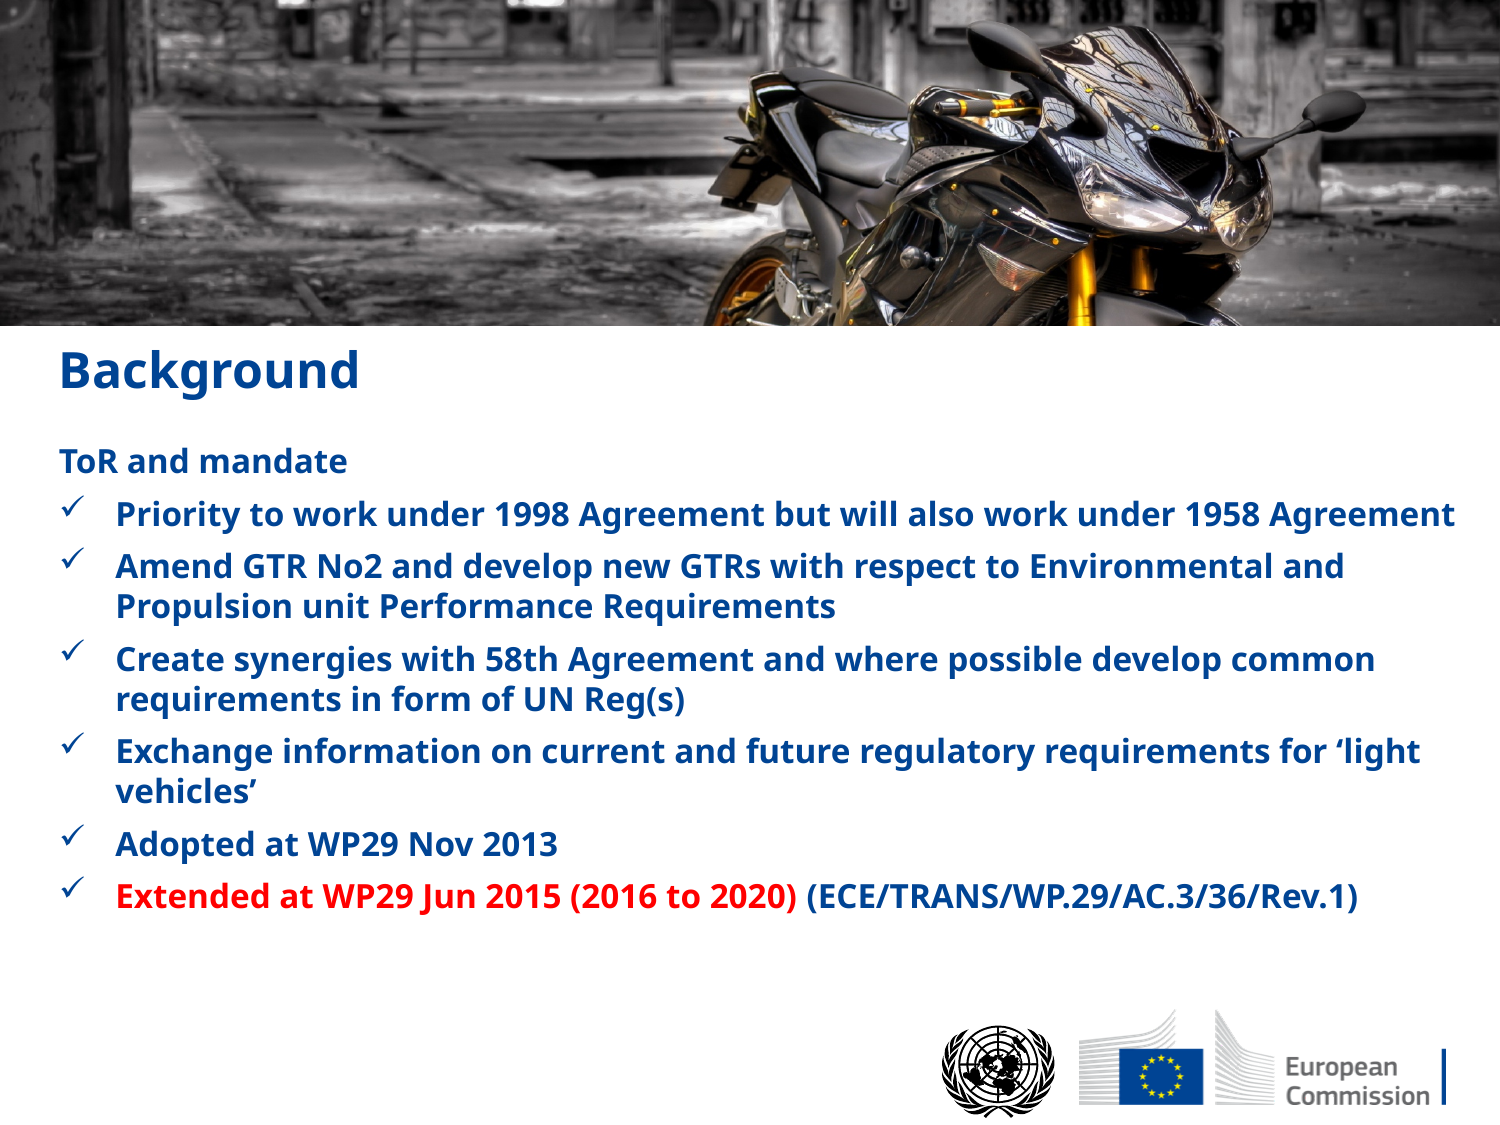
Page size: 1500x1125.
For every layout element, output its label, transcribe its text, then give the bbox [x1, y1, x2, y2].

title Background [0, 332, 1500, 405]
list ToR and mandate Priority to work under 1998 Agreement but will also work under 1958 Agreement Amend GTR No2 and develop new GTRs with respect to Environmental and Propulsion unit Performance Requirements Create synergies with 58th Agreement and where possible develop common requirements in form of UN Reg(s) Exchange information on current and future regulatory requirements for ‘light vehicles’ Adopted at WP29 Nov 2013 Extended at WP29 Jun 2015 (2016 to 2020) (ECE/TRANS/WP.29/AC.3/36/Rev.1) [0, 405, 1500, 1059]
picture [0, 0, 1500, 326]
picture [1078, 1059, 1447, 1106]
